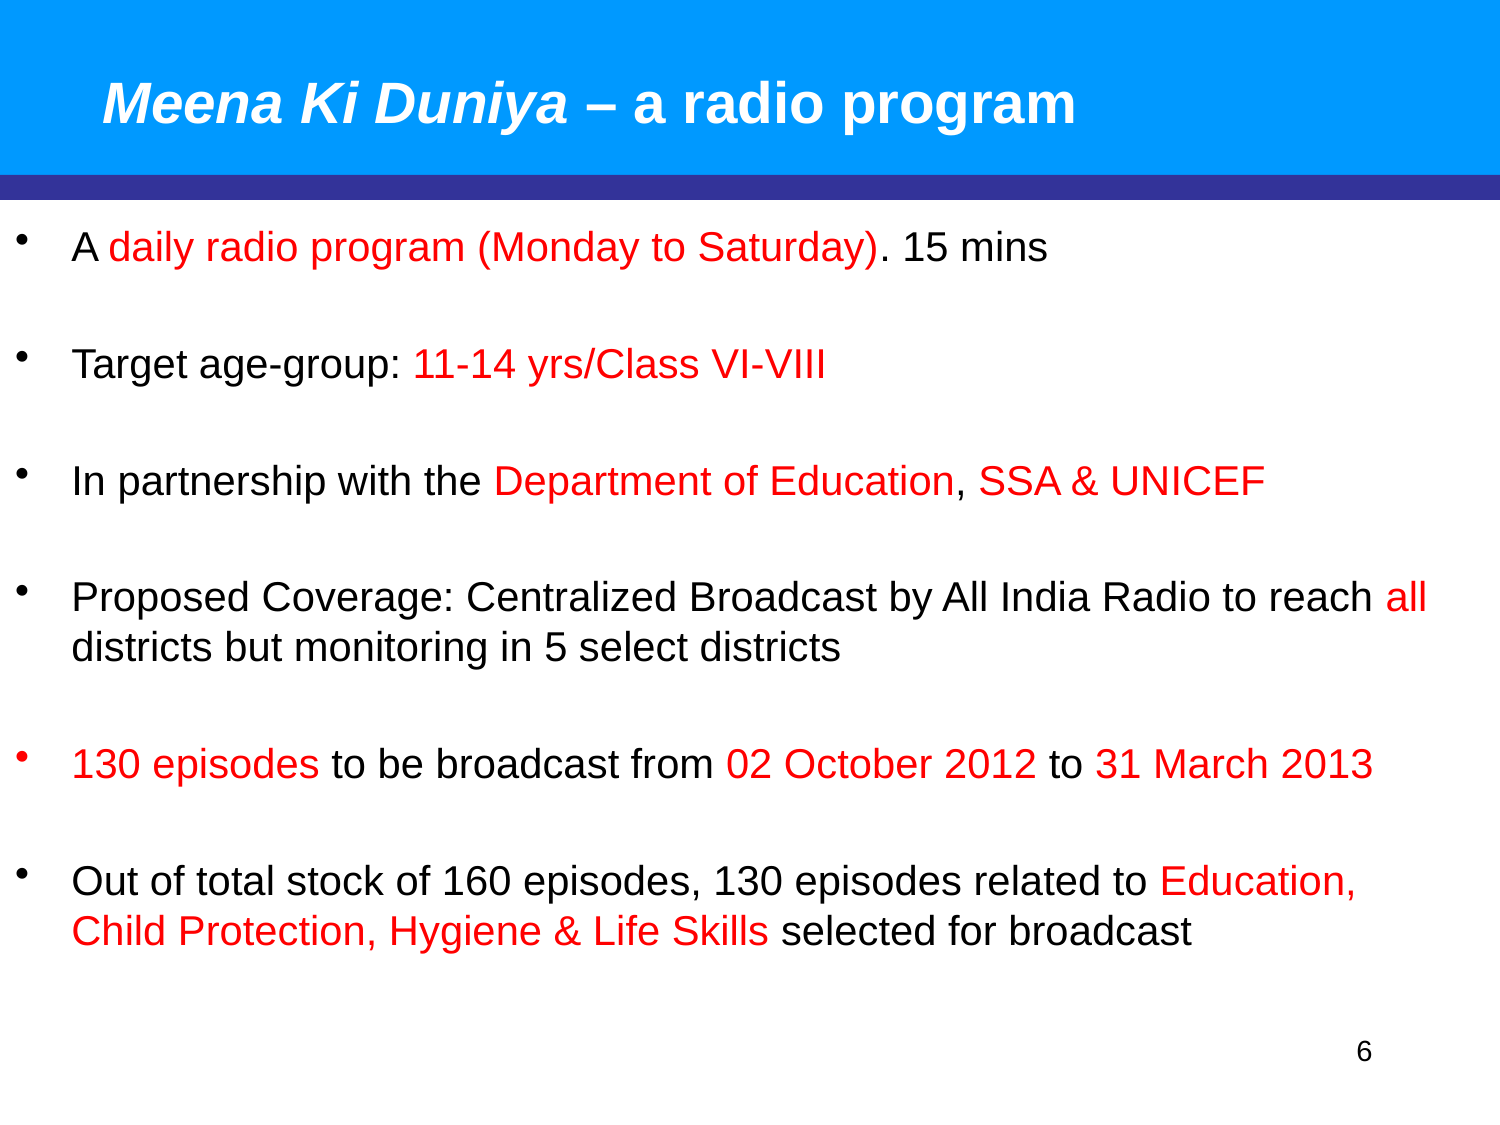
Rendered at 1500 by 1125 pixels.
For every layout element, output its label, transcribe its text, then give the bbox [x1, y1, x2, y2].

list A daily radio program (Monday to Saturday). 15 mins Target age-group: 11-14 yrs/Class VI-VIII In partnership with the Department of Education, SSA & UNICEF Proposed Coverage: Centralized Broadcast by All India Radio to reach all districts but monitoring in 5 select districts 130 episodes to be broadcast from 02 October 2012 to 31 March 2013 Out of total stock of 160 episodes, 130 episodes related to Education, Child Protection, Hygiene & Life Skills selected for broadcast [0, 212, 1451, 963]
slide_number 6 [1074, 1024, 1388, 1101]
title Meena Ki Duniya – a radio program [87, 49, 1363, 151]
